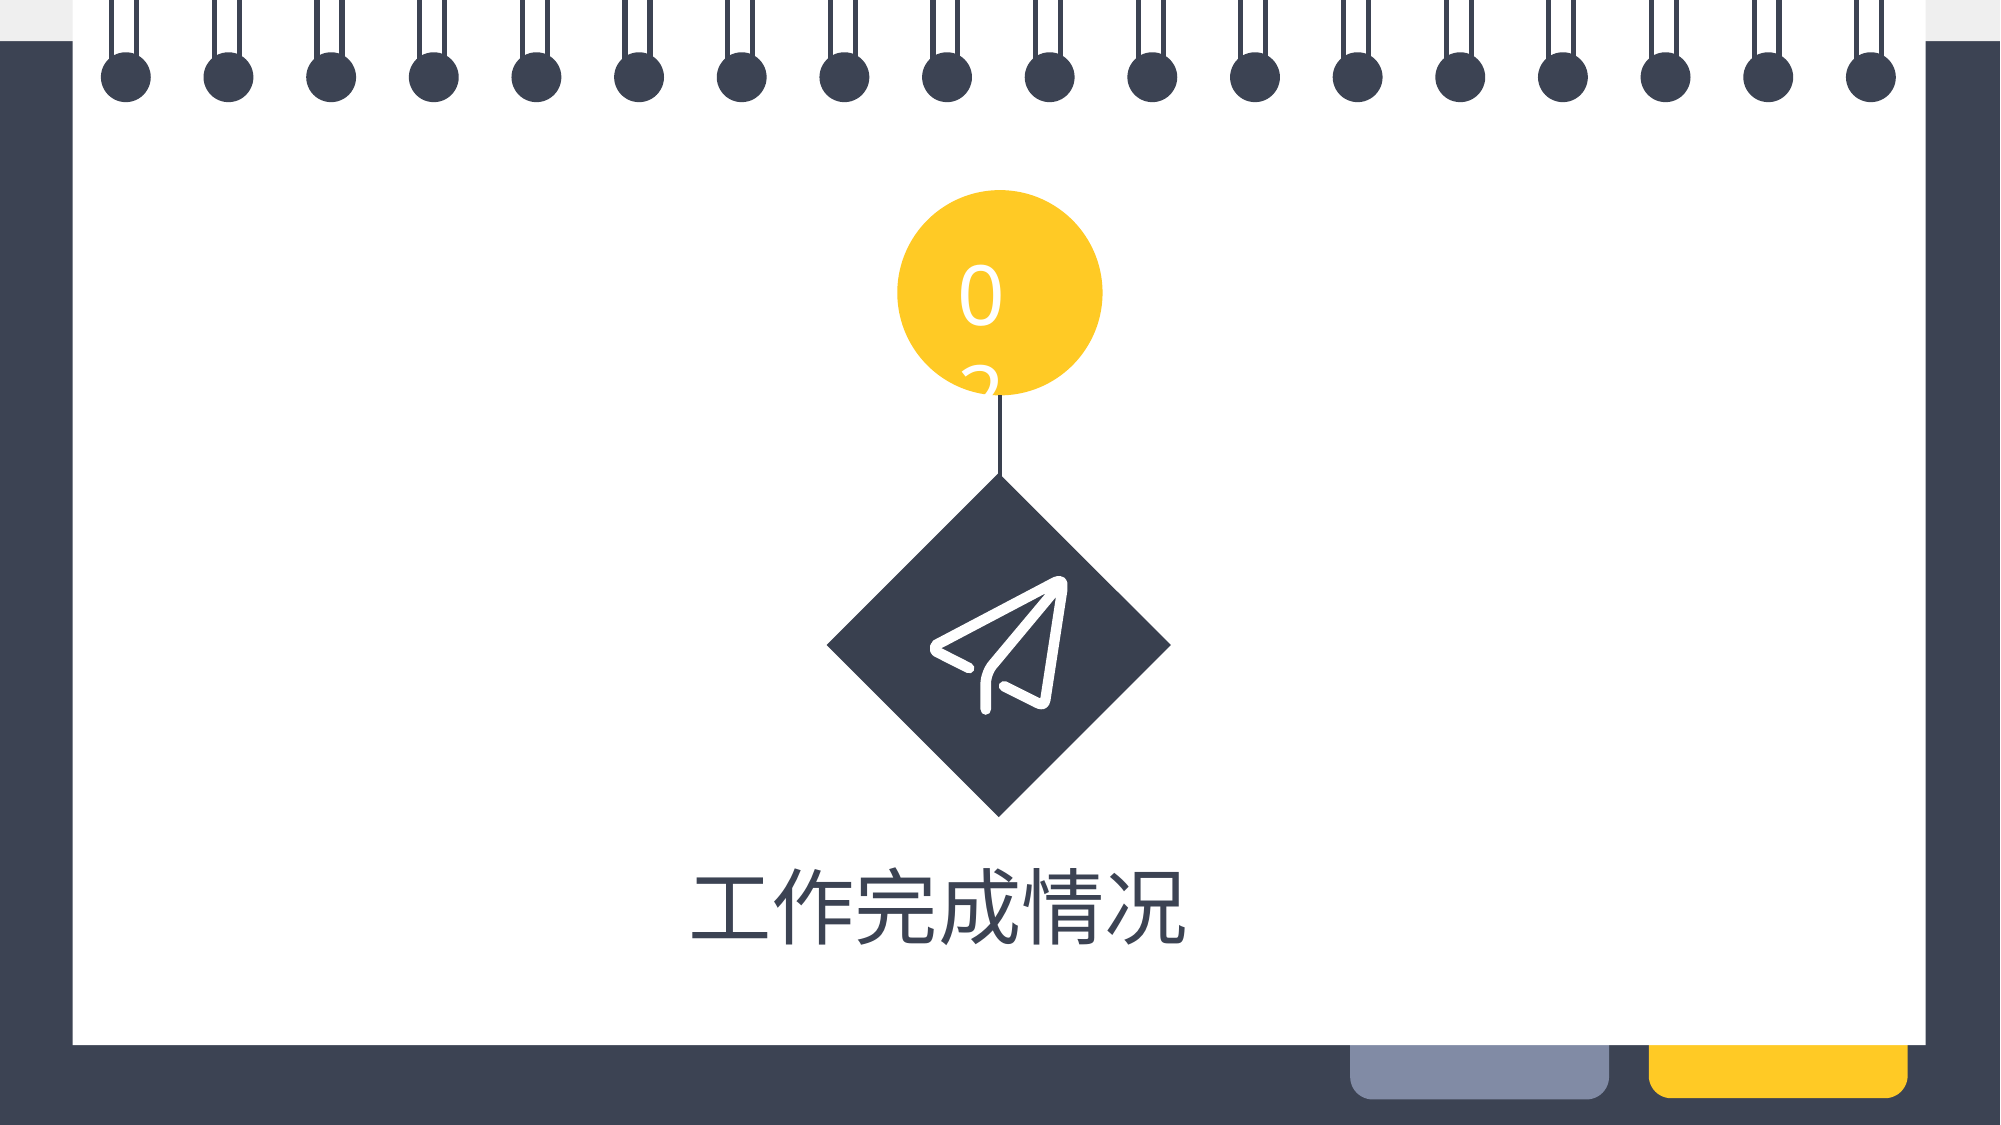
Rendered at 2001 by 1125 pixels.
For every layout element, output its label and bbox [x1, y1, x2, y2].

text_box [0, 42, 2000, 1125]
text_box [1647, 1046, 1909, 1100]
text_box [1926, 0, 2000, 42]
text_box [1349, 1046, 1611, 1101]
text_box [826, 472, 1171, 818]
text_box [72, 0, 1926, 1046]
text_box [0, 0, 72, 42]
text_box [897, 190, 1103, 396]
